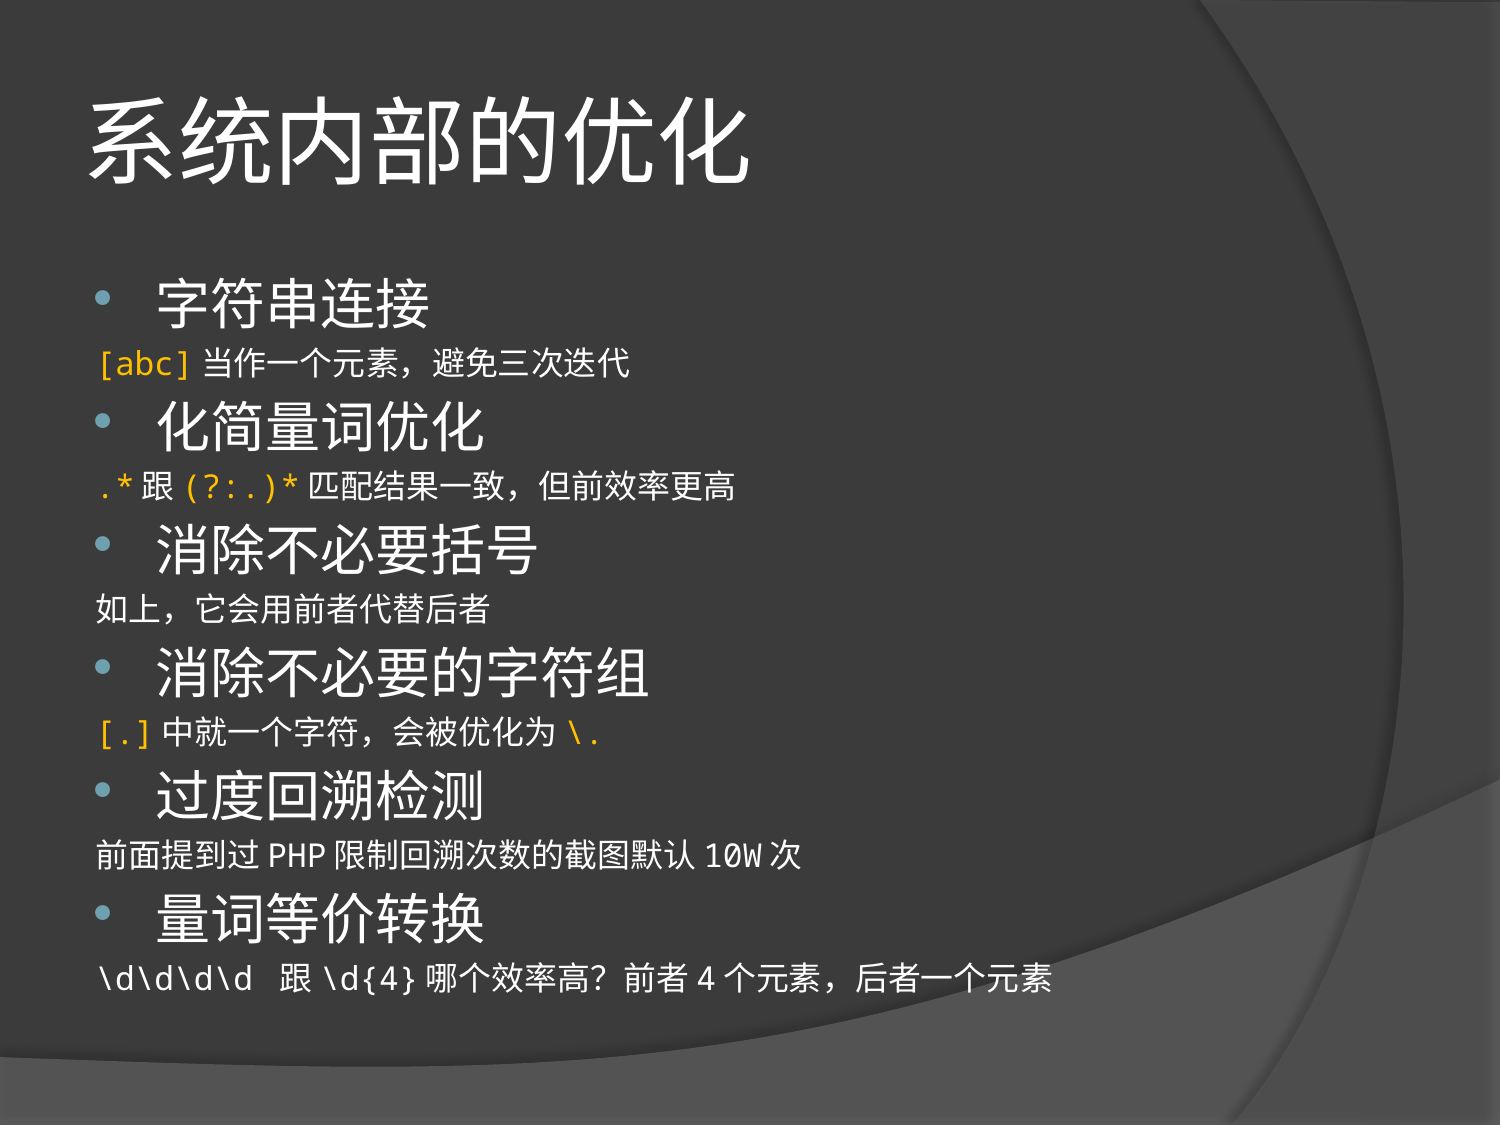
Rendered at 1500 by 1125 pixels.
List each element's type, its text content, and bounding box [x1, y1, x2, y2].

list 字符串连接 [abc]当作一个元素，避免三次迭代 化简量词优化 .*跟(?:.)*匹配结果一致，但前效率更高 消除不必要括号 如上，它会用前者代替后者 消除不必要的字符组 [.]中就一个字符，会被优化为\. 过度回溯检测 前面提到过PHP限制回溯次数的截图默认10W次 量词等价转换 \d\d\d\d 跟\d{4}哪个效率高？前者4个元素，后者一个元素 [75, 262, 1300, 1005]
title 系统内部的优化 [75, 45, 1300, 233]
